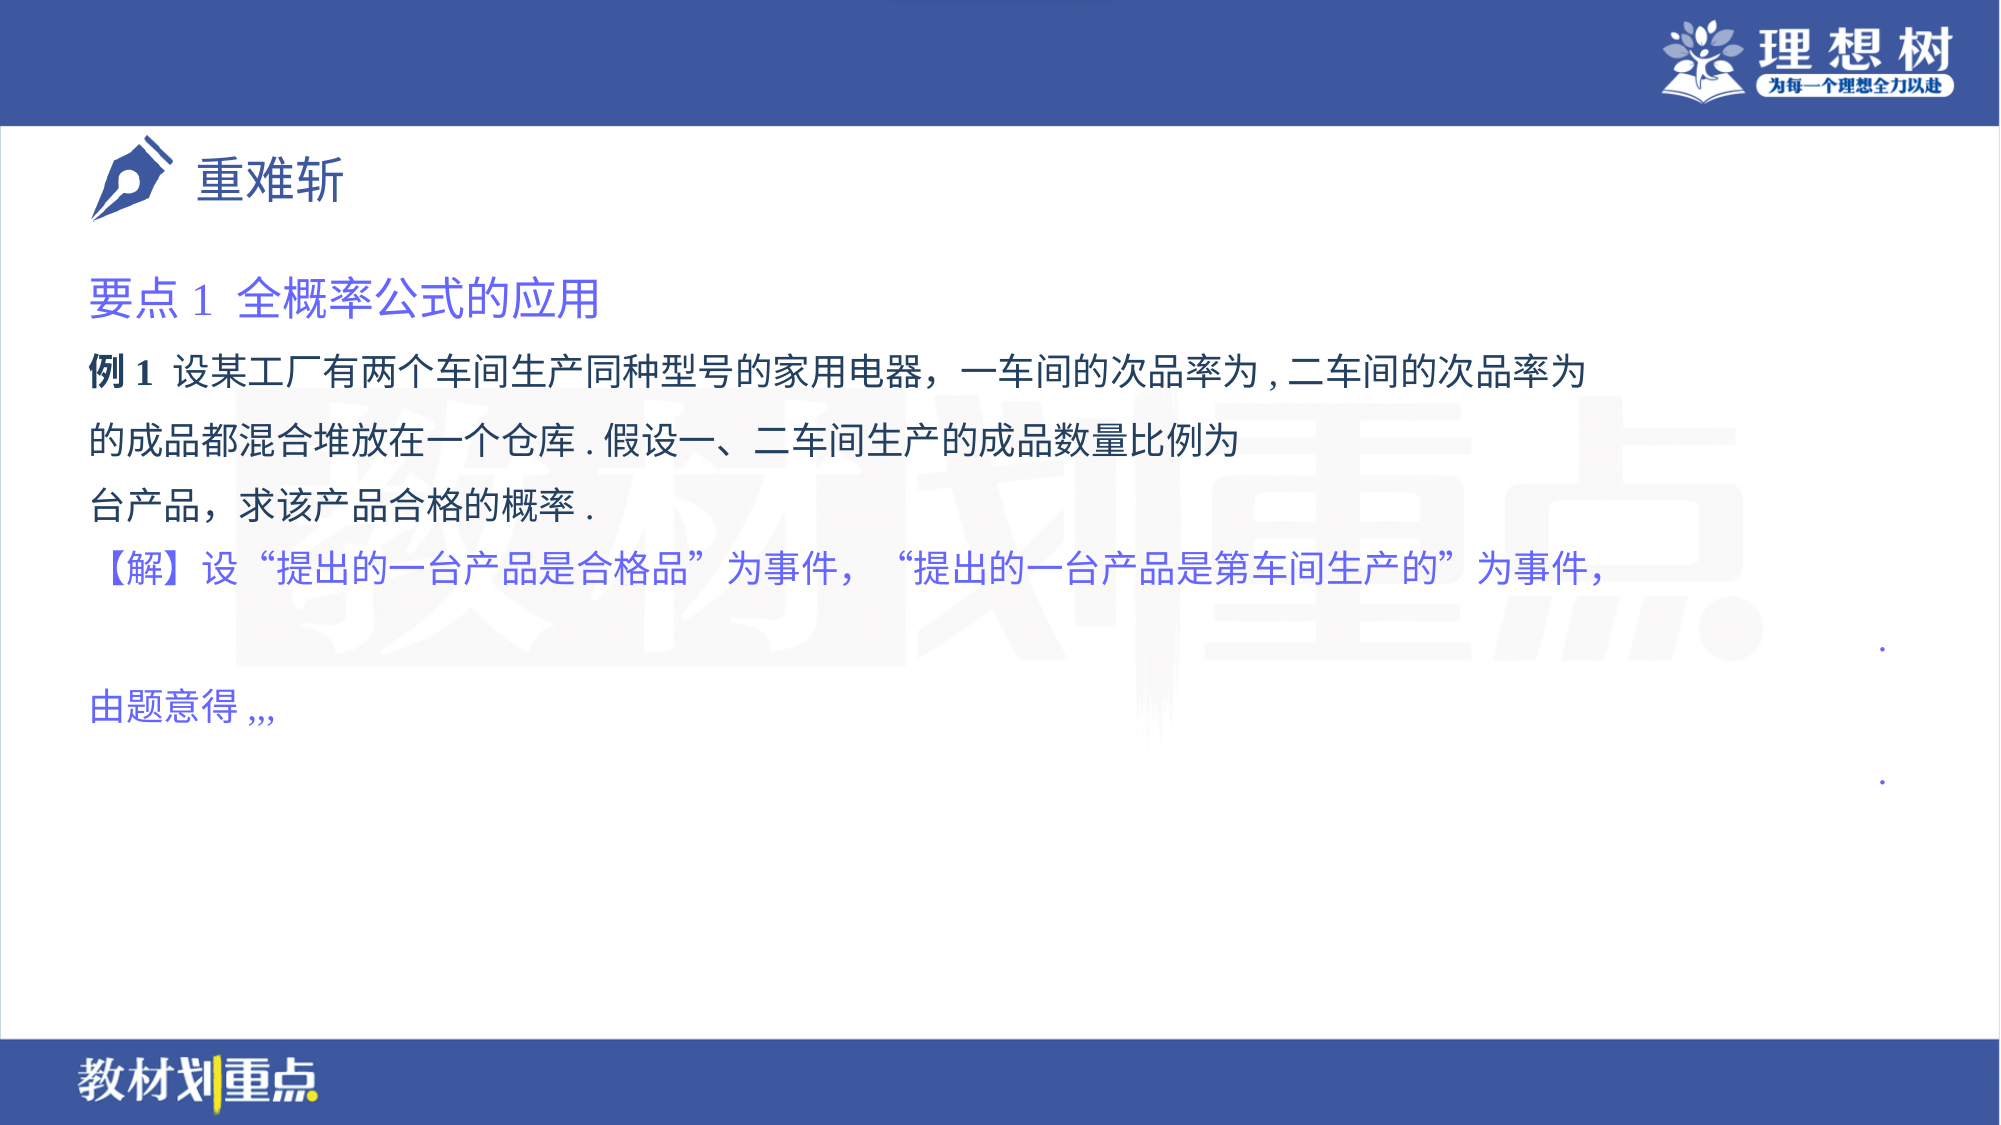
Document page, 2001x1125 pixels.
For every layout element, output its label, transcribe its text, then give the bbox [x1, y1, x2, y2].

text_box 要点1 全概率公式的应用 [88, 243, 1911, 383]
picture [0, 0, 2000, 1125]
text_box 重难斩 [194, 135, 491, 222]
